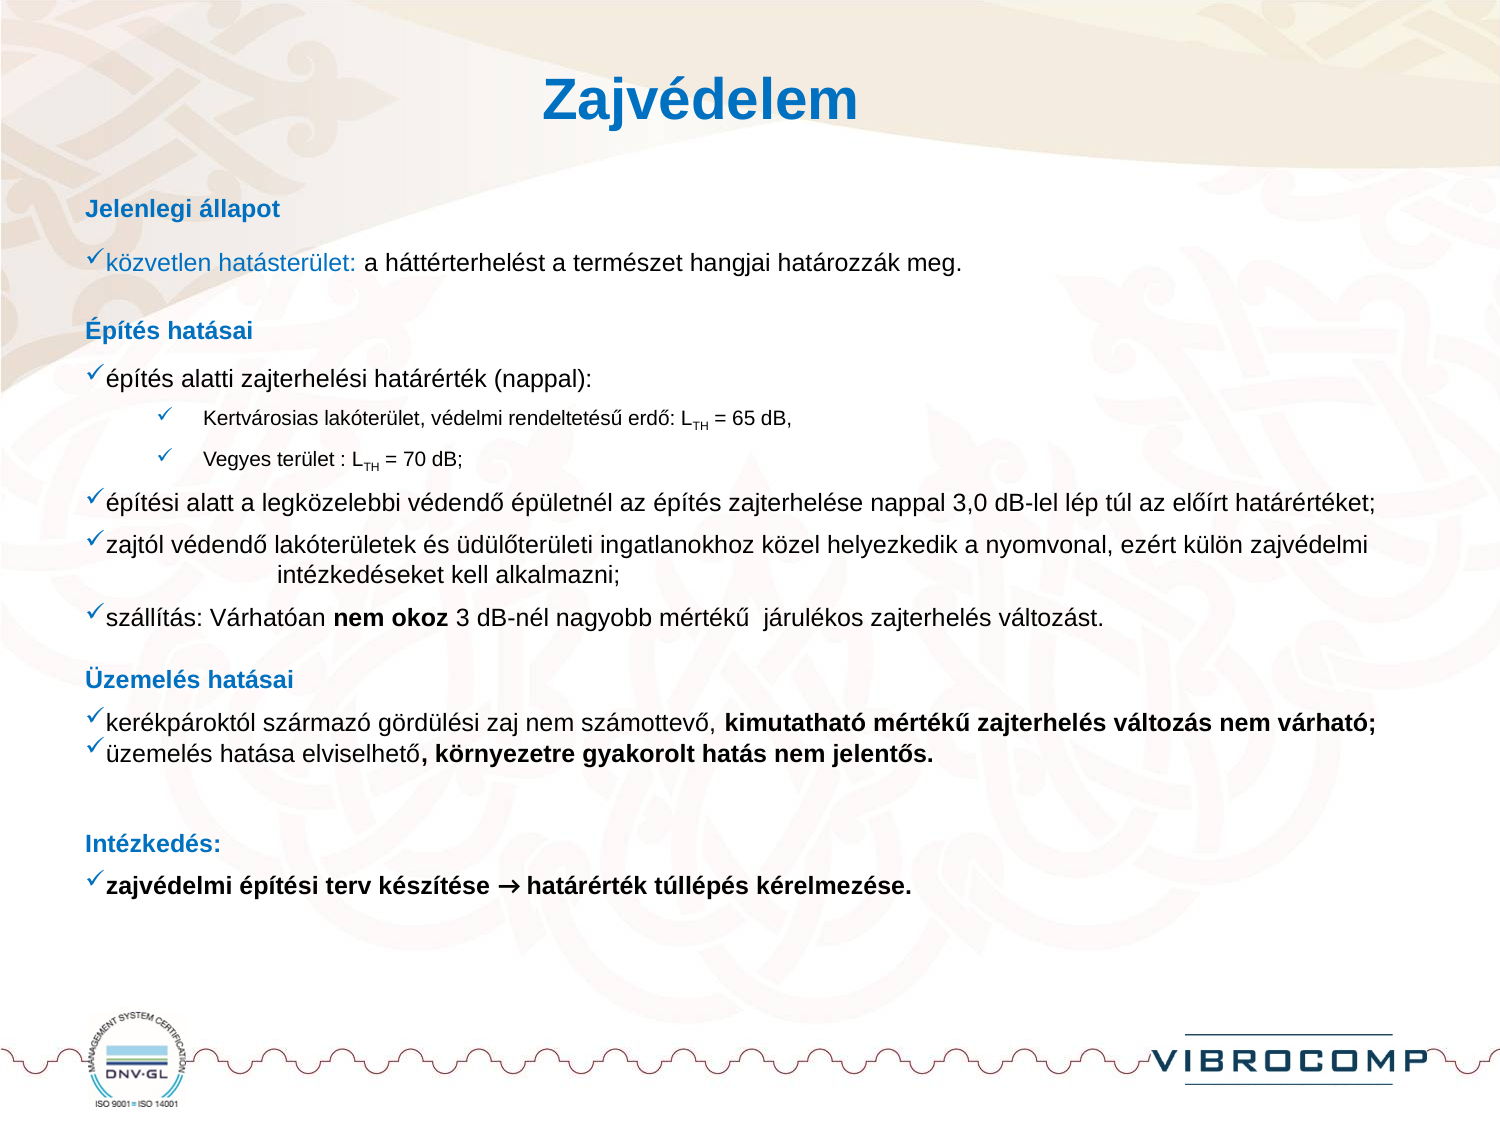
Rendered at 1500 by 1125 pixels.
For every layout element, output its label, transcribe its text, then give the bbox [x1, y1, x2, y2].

list Jelenlegi állapot közvetlen hatásterület: a háttérterhelést a természet hangjai határozzák meg. Építés hatásai építés alatti zajterhelési határérték (nappal): Kertvárosias lakóterület, védelmi rendeltetésű erdő: LTH = 65 dB, Vegyes terület : LTH = 70 dB; építési alatt a legközelebbi védendő épületnél az építés zajterhelése nappal 3,0 dB-lel lép túl az előírt határértéket; zajtól védendő lakóterületek és üdülőterületi ingatlanokhoz közel helyezkedik a nyomvonal, ezért külön zajvédelmi intézkedéseket kell alkalmazni; szállítás: Várhatóan nem okoz 3 dB-nél nagyobb mértékű járulékos zajterhelés változást. Üzemelés hatásai kerékpároktól származó gördülési zaj nem számottevő, kimutatható mértékű zajterhelés változás nem várható; üzemelés hatása elviselhető, környezetre gyakorolt hatás nem jelentős. Intézkedés: zajvédelmi építési terv készítése → határérték túllépés kérelmezése. [70, 195, 1444, 1040]
title Zajvédelem [73, 25, 1329, 168]
picture [0, 0, 1500, 1125]
